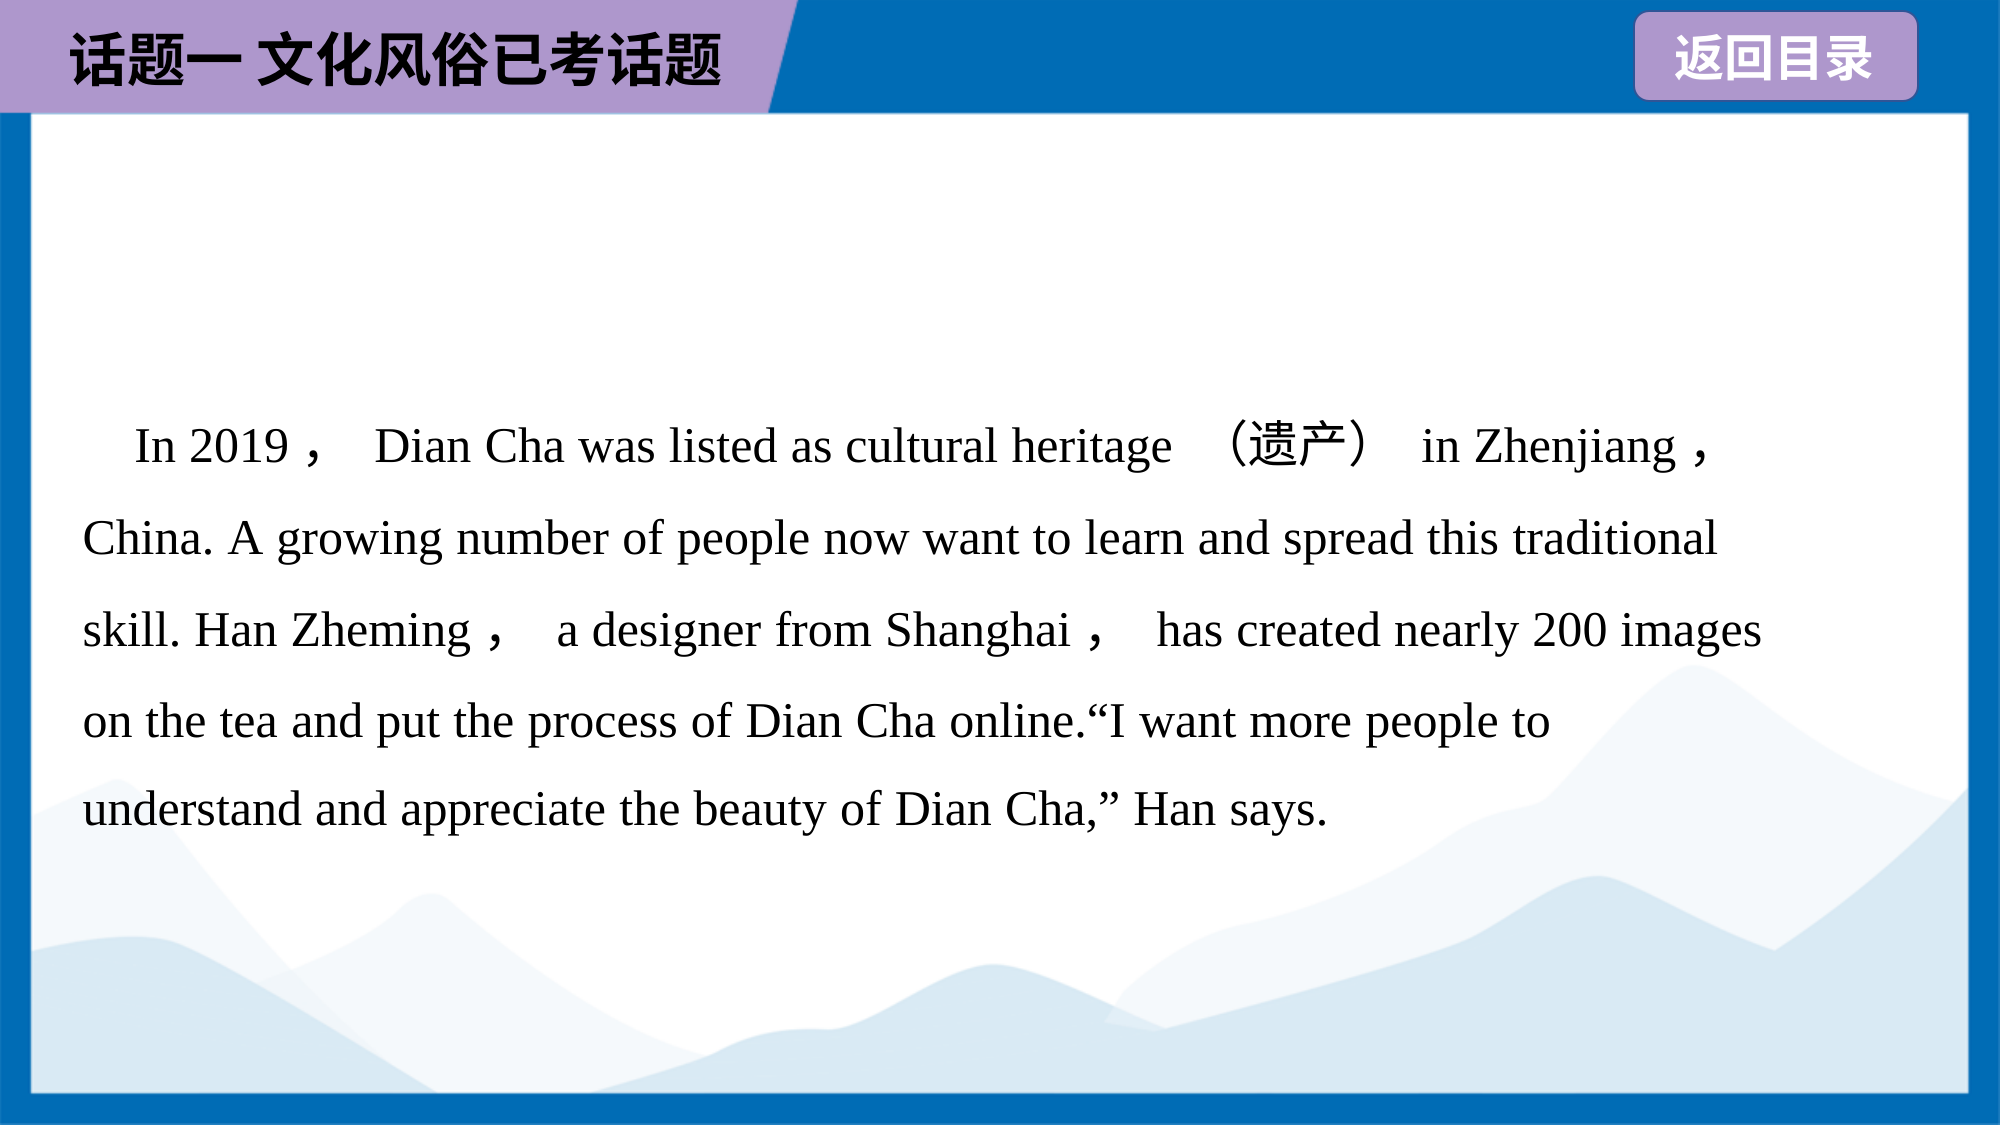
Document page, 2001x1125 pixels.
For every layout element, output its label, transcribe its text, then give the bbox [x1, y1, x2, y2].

picture [0, 0, 2000, 1125]
text_box In 2019， Dian Cha was listed as cultural heritage （遗产） in Zhenjiang， China. A growing number of people now want to learn and spread this traditional skill. Han Zheming， a designer from Shanghai， has created nearly 200 images on the tea and put the process of Dian Cha online.“I want more people to understand and appreciate the beauty of Dian Cha,” Han says. [82, 381, 1917, 826]
